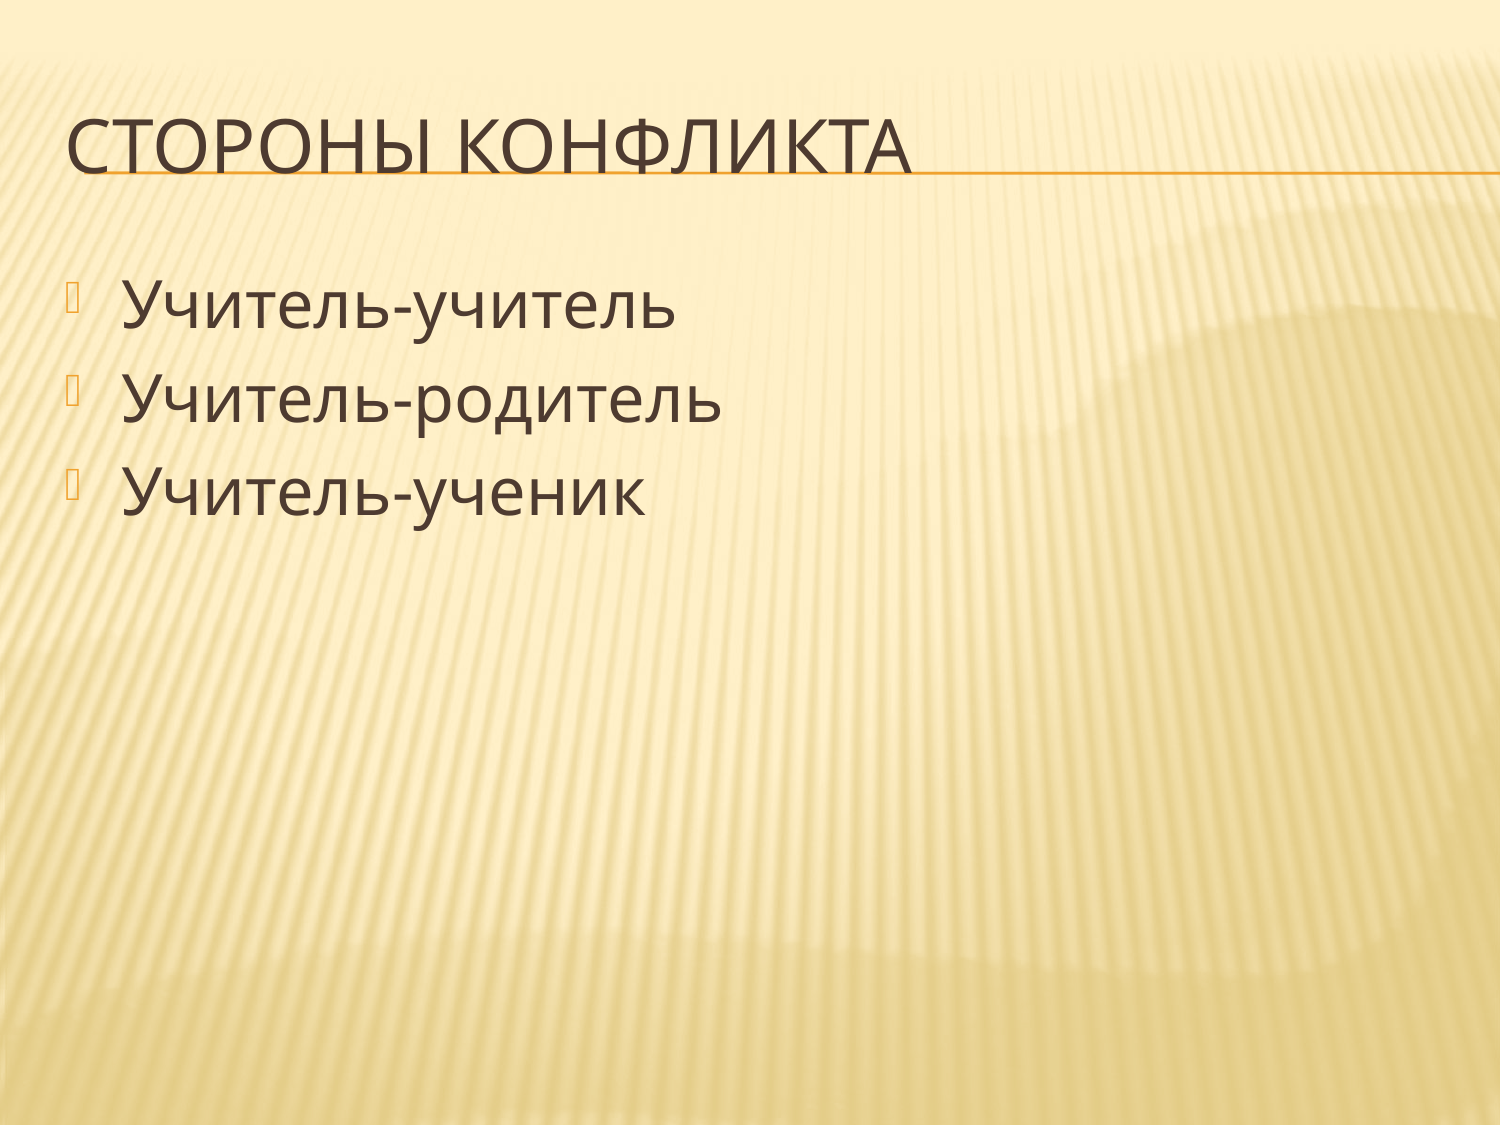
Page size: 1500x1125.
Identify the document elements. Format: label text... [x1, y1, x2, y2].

title СТОРОНЫ КОНФЛИКТА [50, 75, 1475, 213]
list Учитель-учитель Учитель-родитель Учитель-ученик [50, 254, 1475, 998]
